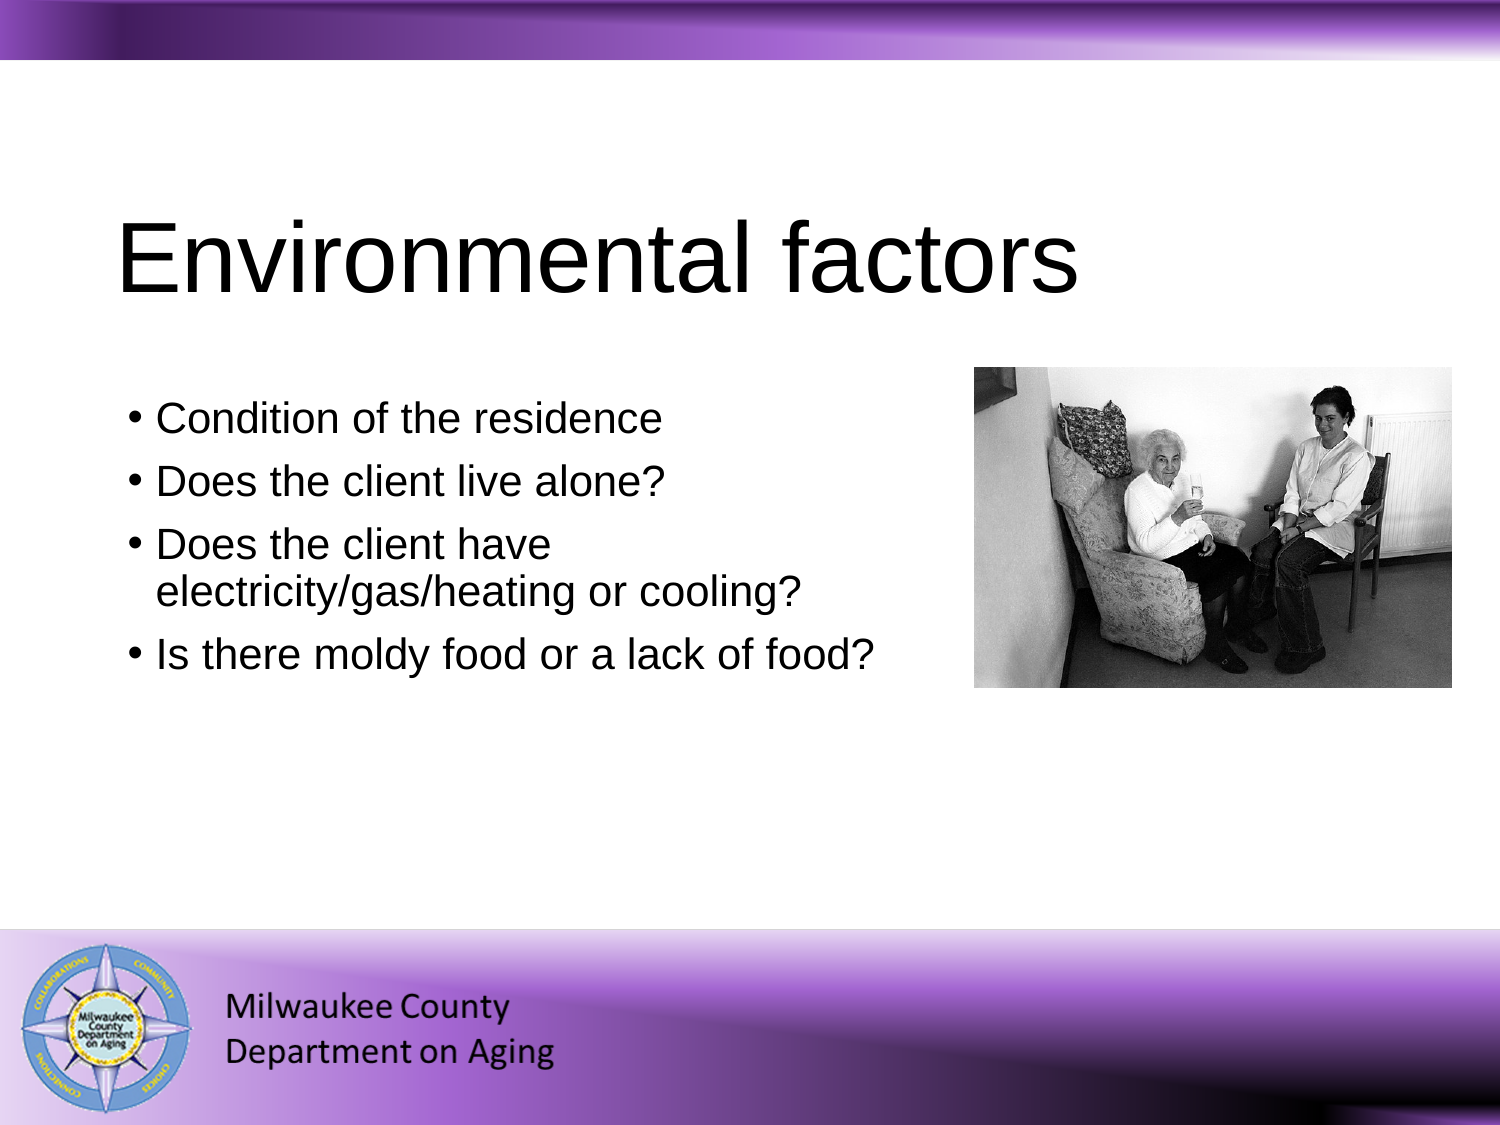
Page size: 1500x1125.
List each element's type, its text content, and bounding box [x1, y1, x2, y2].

picture [0, 0, 1500, 1125]
title Environmental factors [100, 195, 1400, 326]
list Condition of the residence Does the client live alone? Does the client have electricity/gas/heating or cooling? Is there moldy food or a lack of food? [112, 388, 950, 950]
